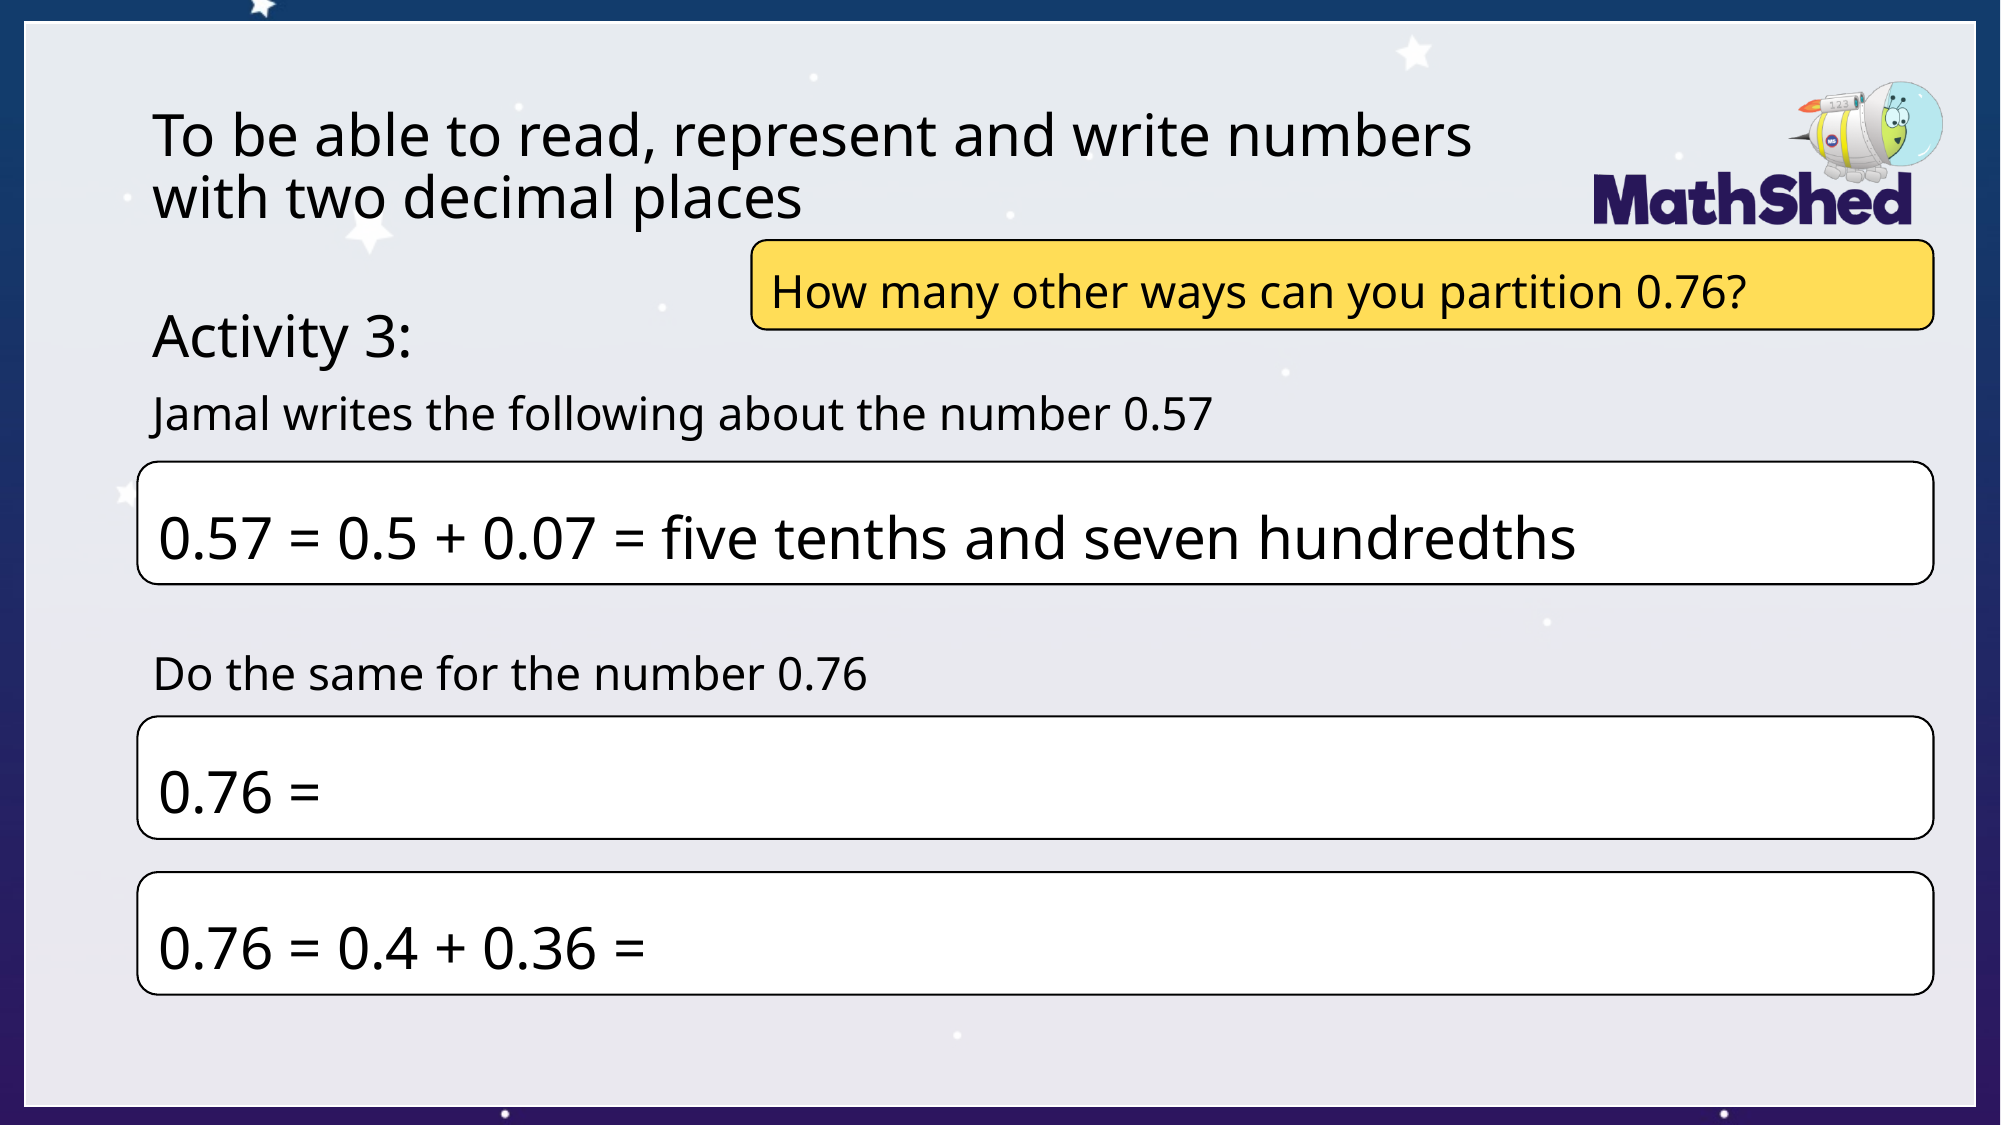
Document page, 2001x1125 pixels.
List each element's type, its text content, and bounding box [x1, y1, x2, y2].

text_box 0.76 = 0.4 + 0.36 = four tenths and thirty-six hundredths [136, 871, 1935, 996]
list Activity 3: Jamal writes the following about the number 0.57 Do the same for the number 0.76 [137, 827, 1863, 884]
title To be able to read, represent and write numbers with two decimal places [137, 59, 1578, 278]
text_box How many other ways can you partition 0.76? [750, 239, 1935, 331]
list Activity 3: Jamal writes the following about the number 0.57 Do the same for the number 0.76 [137, 299, 1863, 474]
text_box 0.76 = 0.7 + 0.06 = seven tenths and six hundredths [136, 715, 1935, 840]
list Activity 3: Jamal writes the following about the number 0.57 Do the same for the number 0.76 [137, 983, 1863, 1014]
list Activity 3: Jamal writes the following about the number 0.57 Do the same for the number 0.76 [137, 572, 1863, 729]
picture [0, 0, 2001, 1125]
text_box 0.57 = 0.5 + 0.07 = five tenths and seven hundredths [136, 460, 1935, 586]
